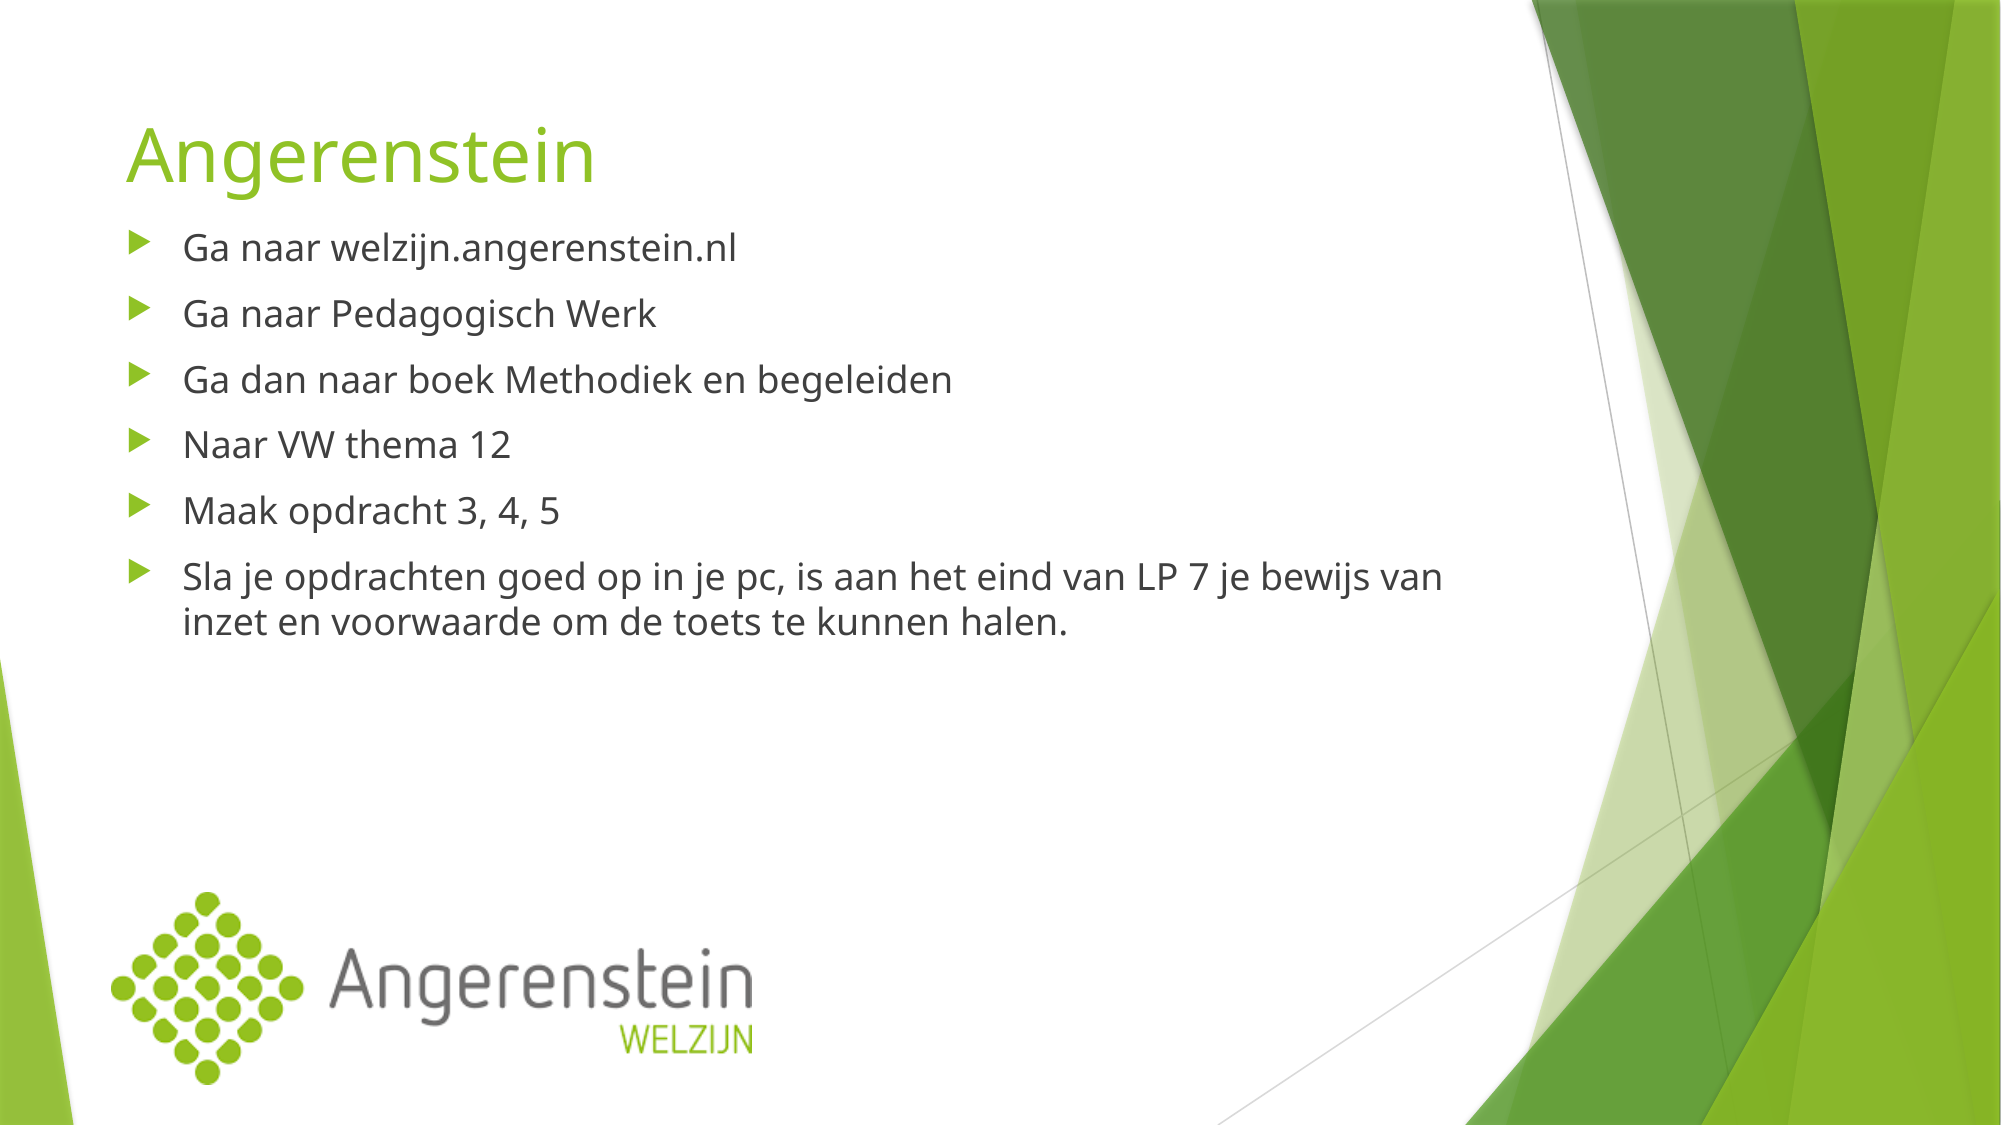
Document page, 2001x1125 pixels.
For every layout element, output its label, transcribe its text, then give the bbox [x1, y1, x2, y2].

list Ga naar welzijn.angerenstein.nl Ga naar Pedagogisch Werk Ga dan naar boek Methodiek en begeleiden Naar VW thema 12 Maak opdracht 3, 4, 5 Sla je opdrachten goed op in je pc, is aan het eind van LP 7 je bewijs van inzet en voorwaarde om de toets te kunnen halen. [111, 216, 1522, 853]
picture [110, 892, 753, 1086]
title Angerenstein [111, 99, 1522, 216]
